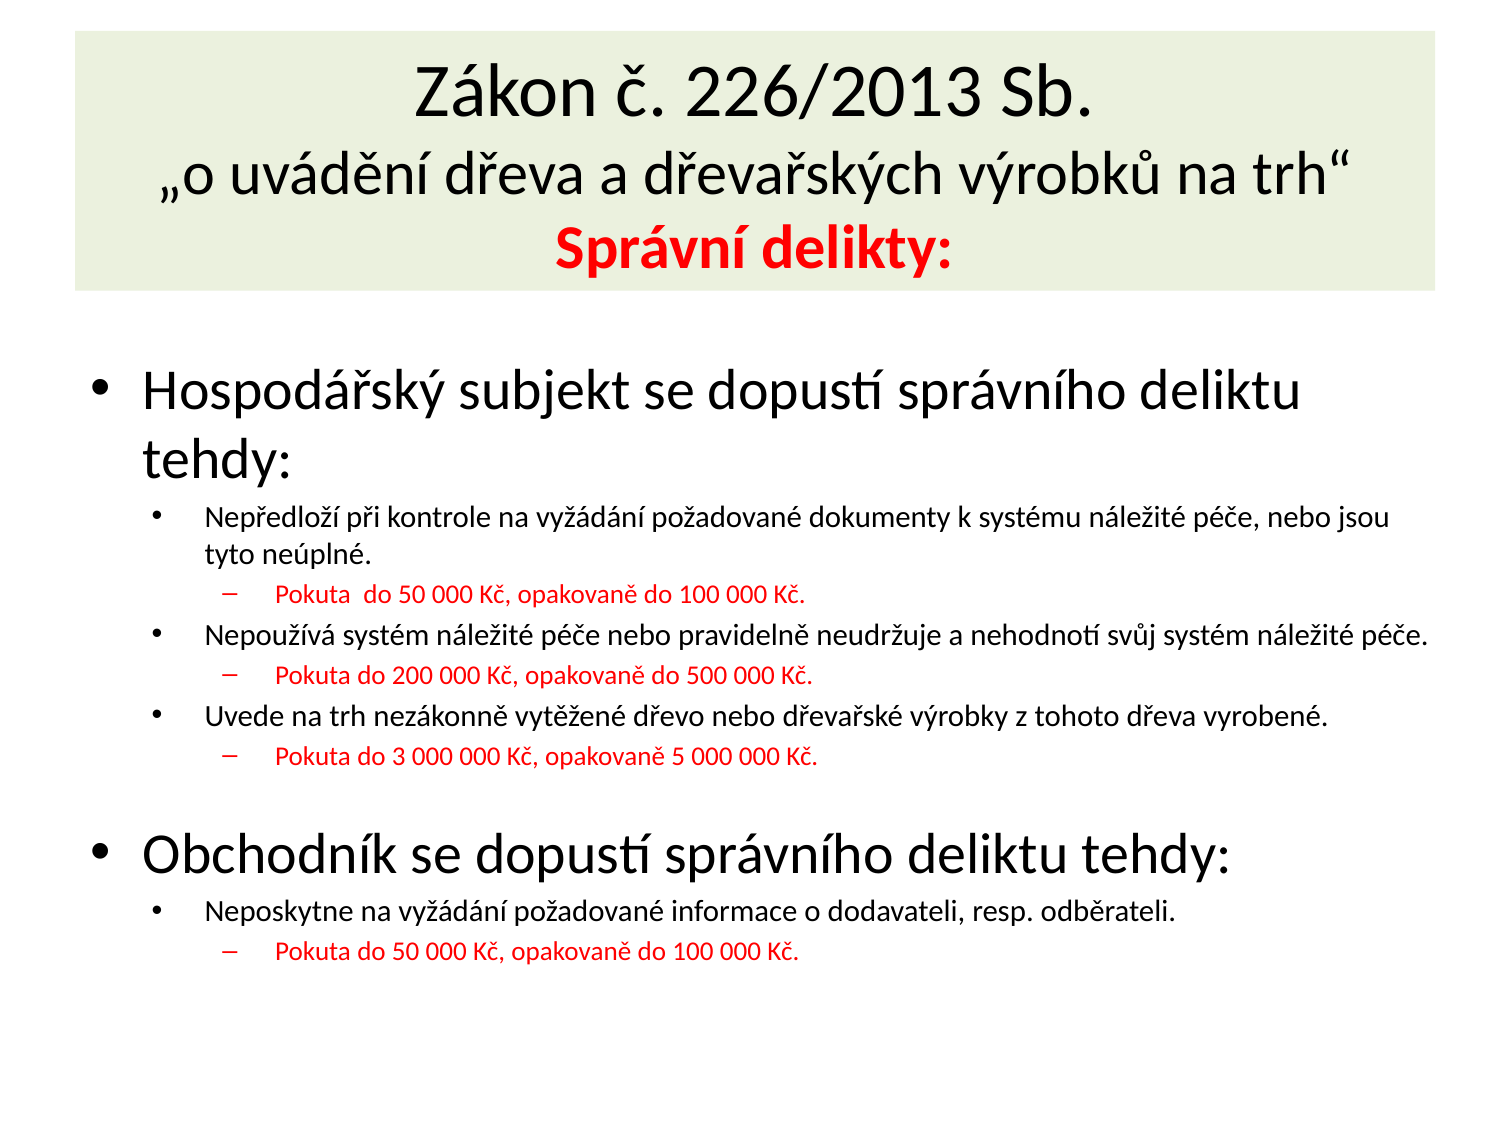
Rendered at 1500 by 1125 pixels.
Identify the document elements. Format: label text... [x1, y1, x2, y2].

list Hospodářský subjekt se dopustí správního deliktu tehdy: Nepředloží při kontrole na vyžádání požadované dokumenty k systému náležité péče, nebo jsou tyto neúplné. Pokuta do 50 000 Kč, opakovaně do 100 000 Kč. Nepoužívá systém náležité péče nebo pravidelně neudržuje a nehodnotí svůj systém náležité péče. Pokuta do 200 000 Kč, opakovaně do 500 000 Kč. Uvede na trh nezákonně vytěžené dřevo nebo dřevařské výrobky z tohoto dřeva vyrobené. Pokuta do 3 000 000 Kč, opakovaně 5 000 000 Kč. Obchodník se dopustí správního deliktu tehdy: Neposkytne na vyžádání požadované informace o dodavateli, resp. odběrateli. Pokuta do 50 000 Kč, opakovaně do 100 000 Kč. [75, 262, 1447, 1005]
title Zákon č. 226/2013 Sb. „o uvádění dřeva a dřevařských výrobků na trh“ Správní delikty: [75, 30, 1436, 262]
